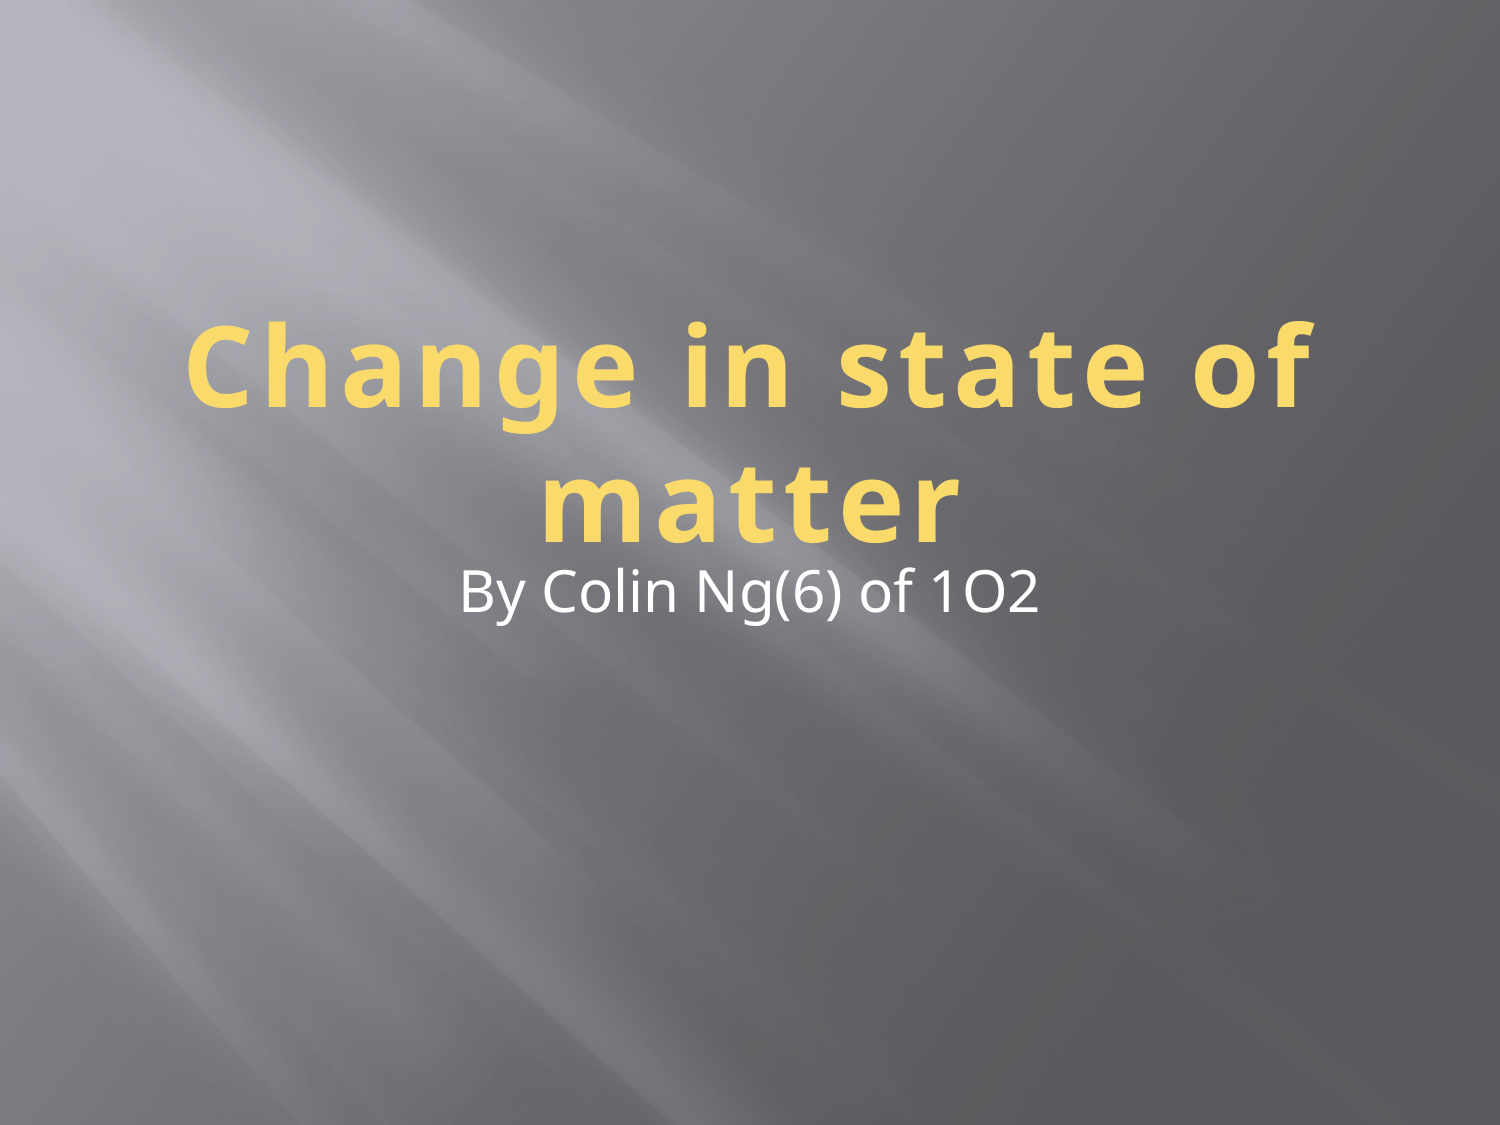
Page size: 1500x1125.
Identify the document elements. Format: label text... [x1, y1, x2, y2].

subtitle By Colin Ng(6) of 1O2 [225, 573, 1275, 834]
text_box Change in state of matter [162, 287, 1338, 573]
